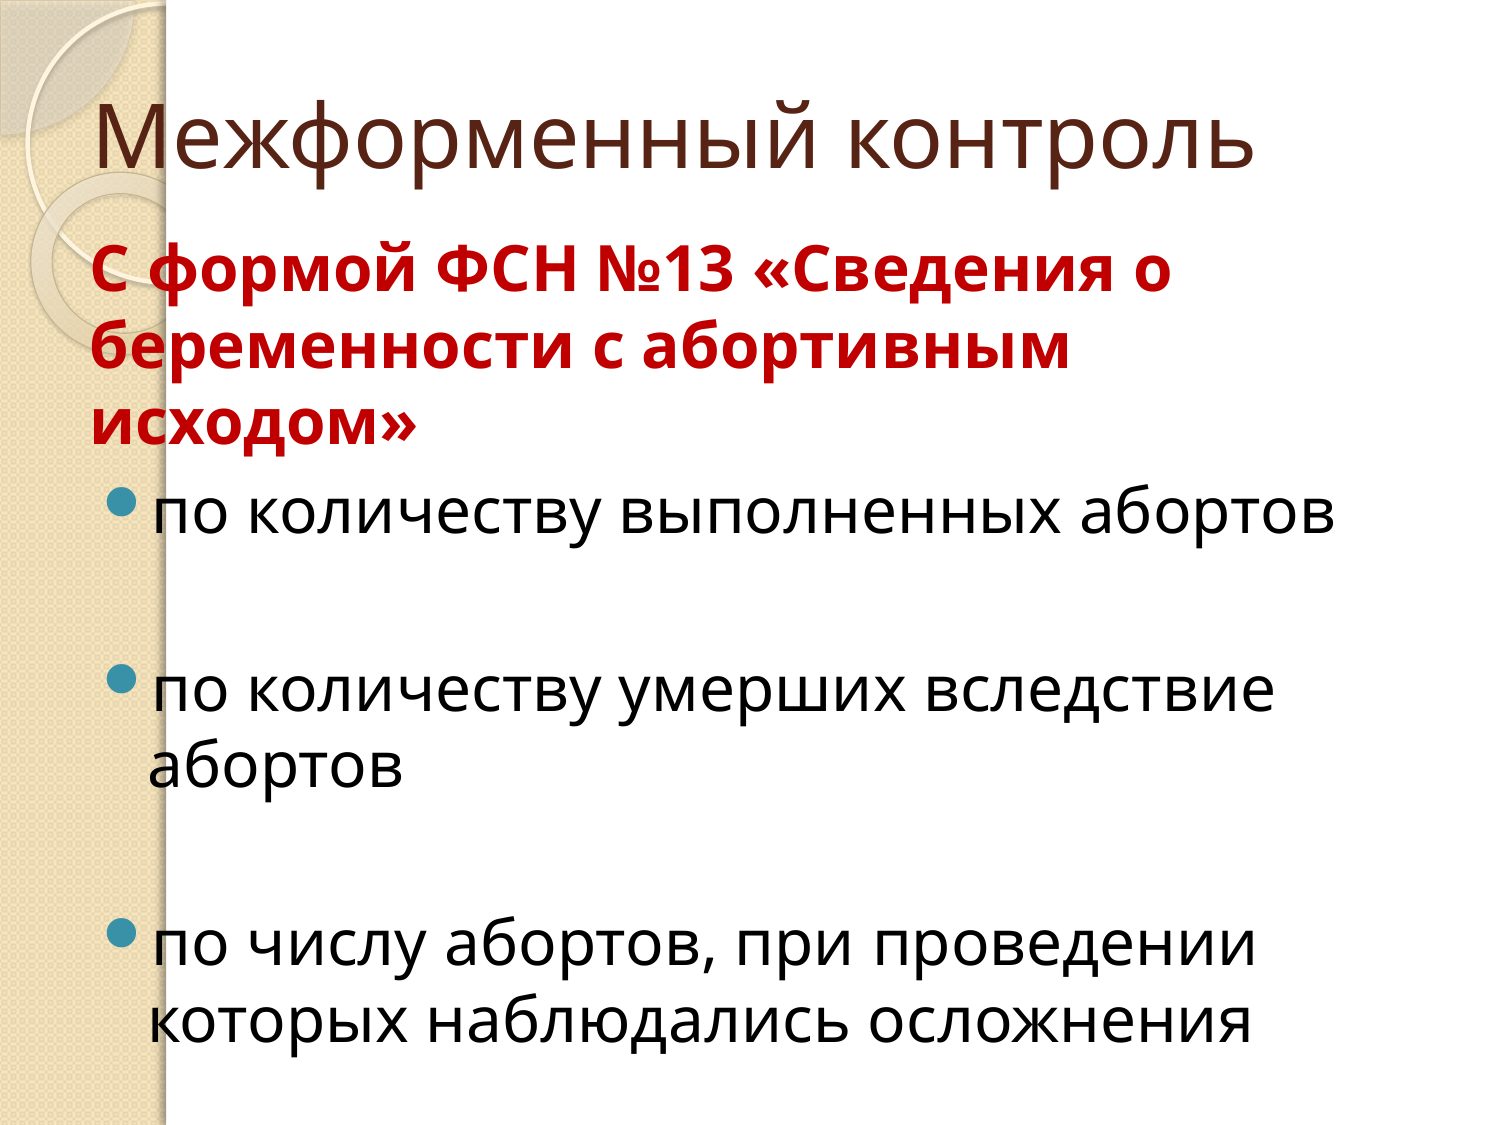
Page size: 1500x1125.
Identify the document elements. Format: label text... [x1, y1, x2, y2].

title Межформенный контроль [76, 66, 1355, 199]
list С формой ФСН №13 «Сведения о беременности с абортивным исходом» по количеству выполненных абортов по количеству умерших вследствие абортов по числу абортов, при проведении которых наблюдались осложнения [75, 219, 1425, 1063]
